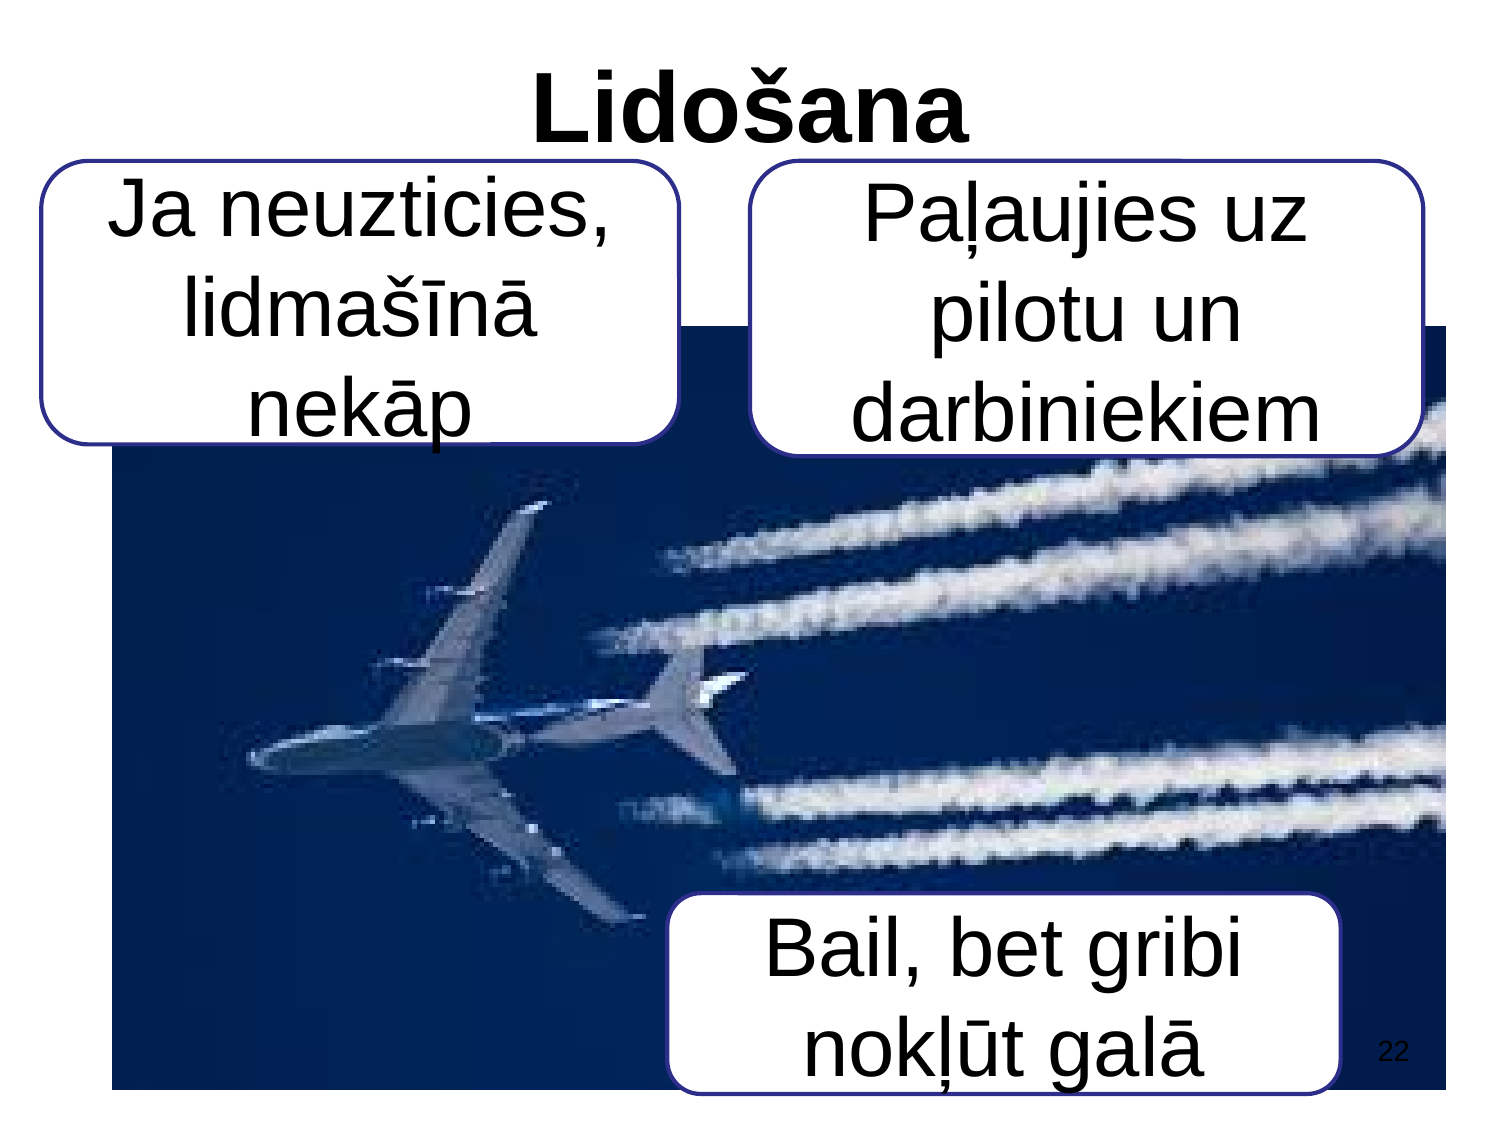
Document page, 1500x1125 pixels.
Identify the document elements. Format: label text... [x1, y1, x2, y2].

text_box Paļaujies uz pilotu un darbiniekiem [747, 158, 1426, 324]
slide_number 22 [1074, 1099, 1426, 1103]
title Lidošana [0, 32, 1500, 173]
text_box Ja neuzticies, lidmašīnā nekāp [39, 158, 682, 447]
picture [111, 326, 1446, 1090]
